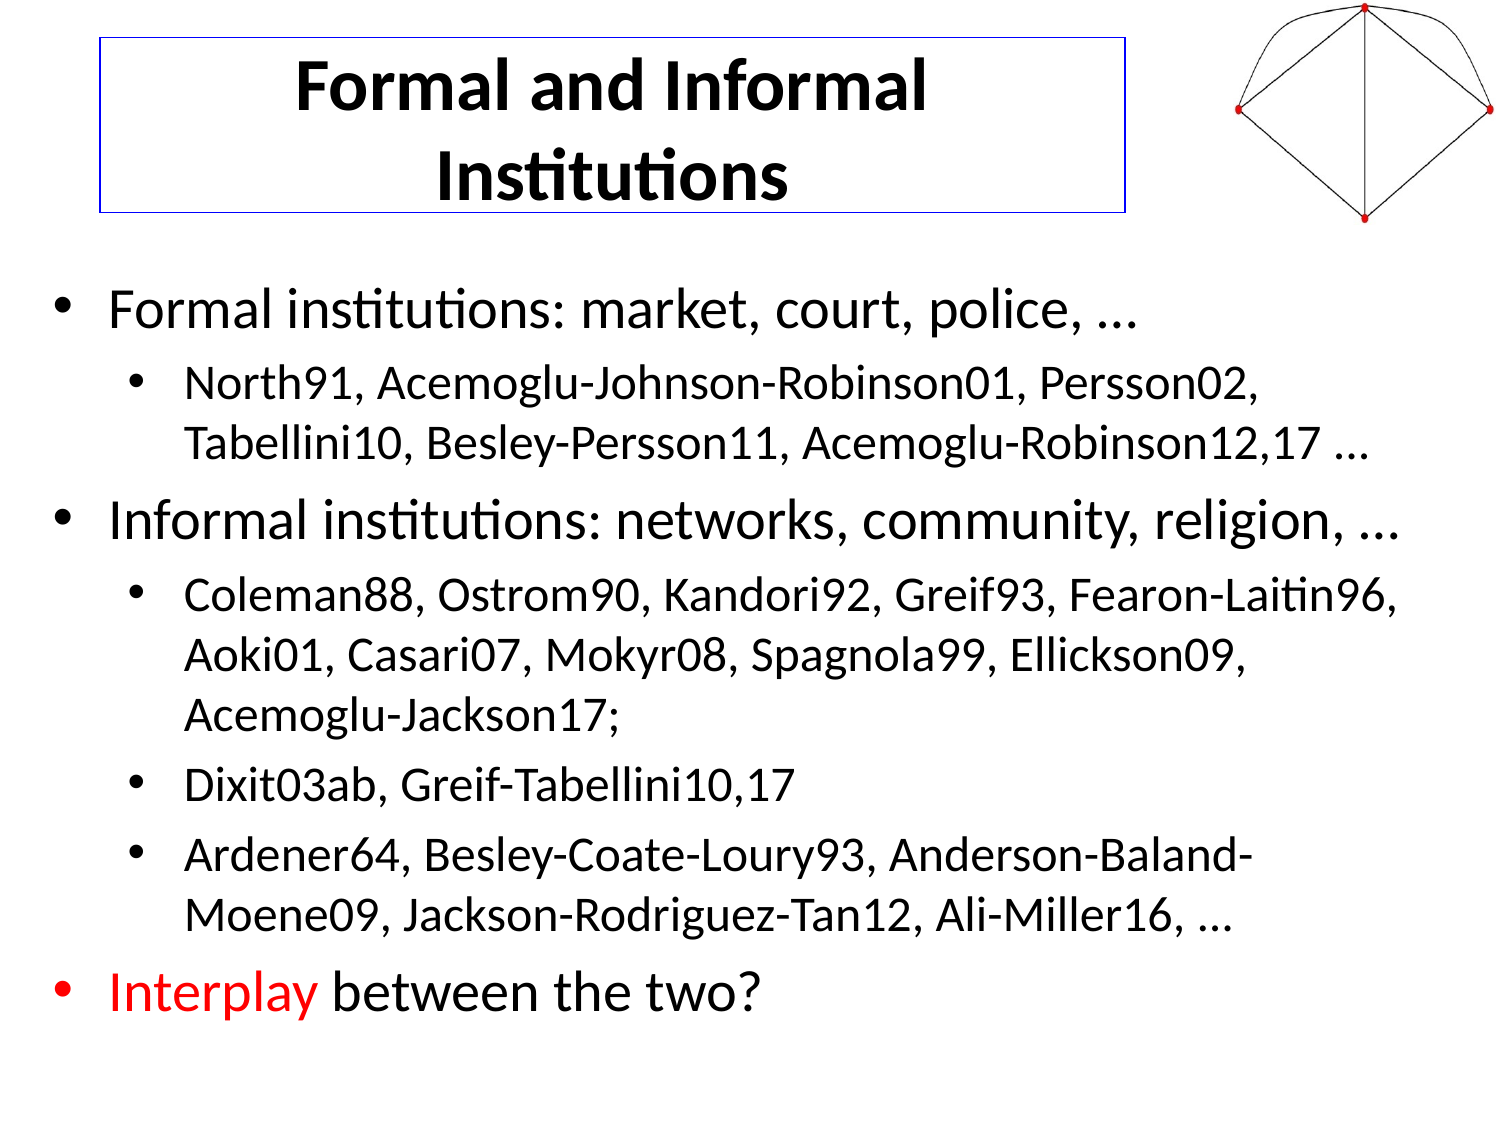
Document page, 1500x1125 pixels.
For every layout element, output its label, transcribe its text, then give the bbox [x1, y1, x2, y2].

text_box Formal institutions: market, court, police, … North91, Acemoglu-Johnson-Robinson01, Persson02, Tabellini10, Besley-Persson11, Acemoglu-Robinson12,17 ... Informal institutions: networks, community, religion, … Coleman88, Ostrom90, Kandori92, Greif93, Fearon-Laitin96, Aoki01, Casari07, Mokyr08, Spagnola99, Ellickson09, Acemoglu-Jackson17; Dixit03ab, Greif-Tabellini10,17 Ardener64, Besley-Coate-Loury93, Anderson-Baland-Moene09, Jackson-Rodriguez-Tan12, Ali-Miller16, ... Interplay between the two? [37, 262, 1438, 1058]
text_box Formal and Informal Institutions [99, 37, 1125, 213]
picture [1233, 0, 1497, 226]
